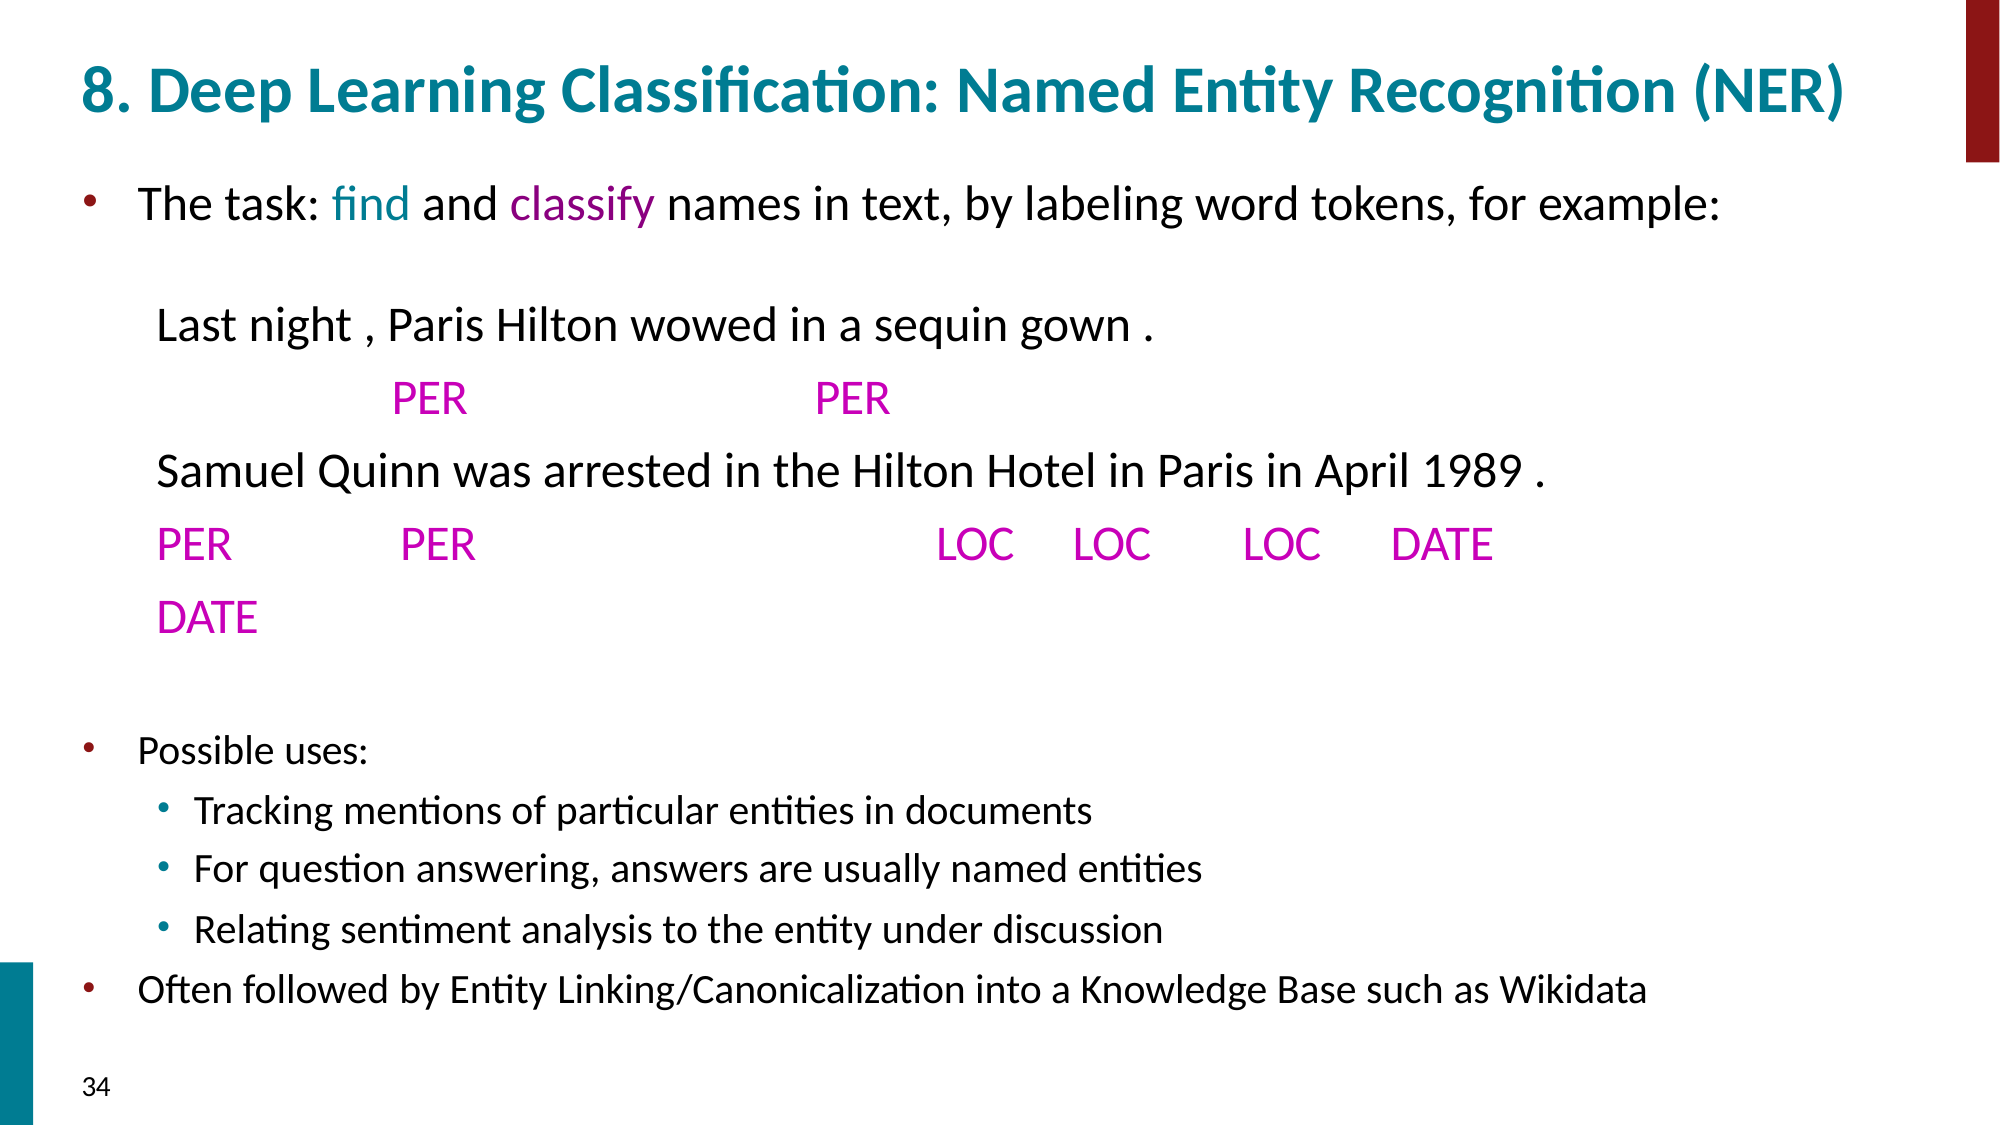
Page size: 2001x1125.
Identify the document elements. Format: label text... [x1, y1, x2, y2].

text_box The task: find and classify names in text, by labeling word tokens, for example: Last night , Paris Hilton wowed in a sequin gown . PER PER Samuel Quinn was arrested in the Hilton Hotel in Paris in April 1989 . PER PER LOC LOC LOC DATE DATE [79, 168, 1732, 644]
text_box Possible uses: Tracking mentions of particular entities in documents For question answering, answers are usually named entities Relating sentiment analysis to the entity under discussion Often followed by Entity Linking/Canonicalization into a Knowledge Base such as Wikidata [79, 710, 1662, 1013]
title 8. Deep Learning Classification: Named Entity Recognition (NER) [79, 4, 1921, 234]
slide_number 39 [75, 1067, 120, 1125]
